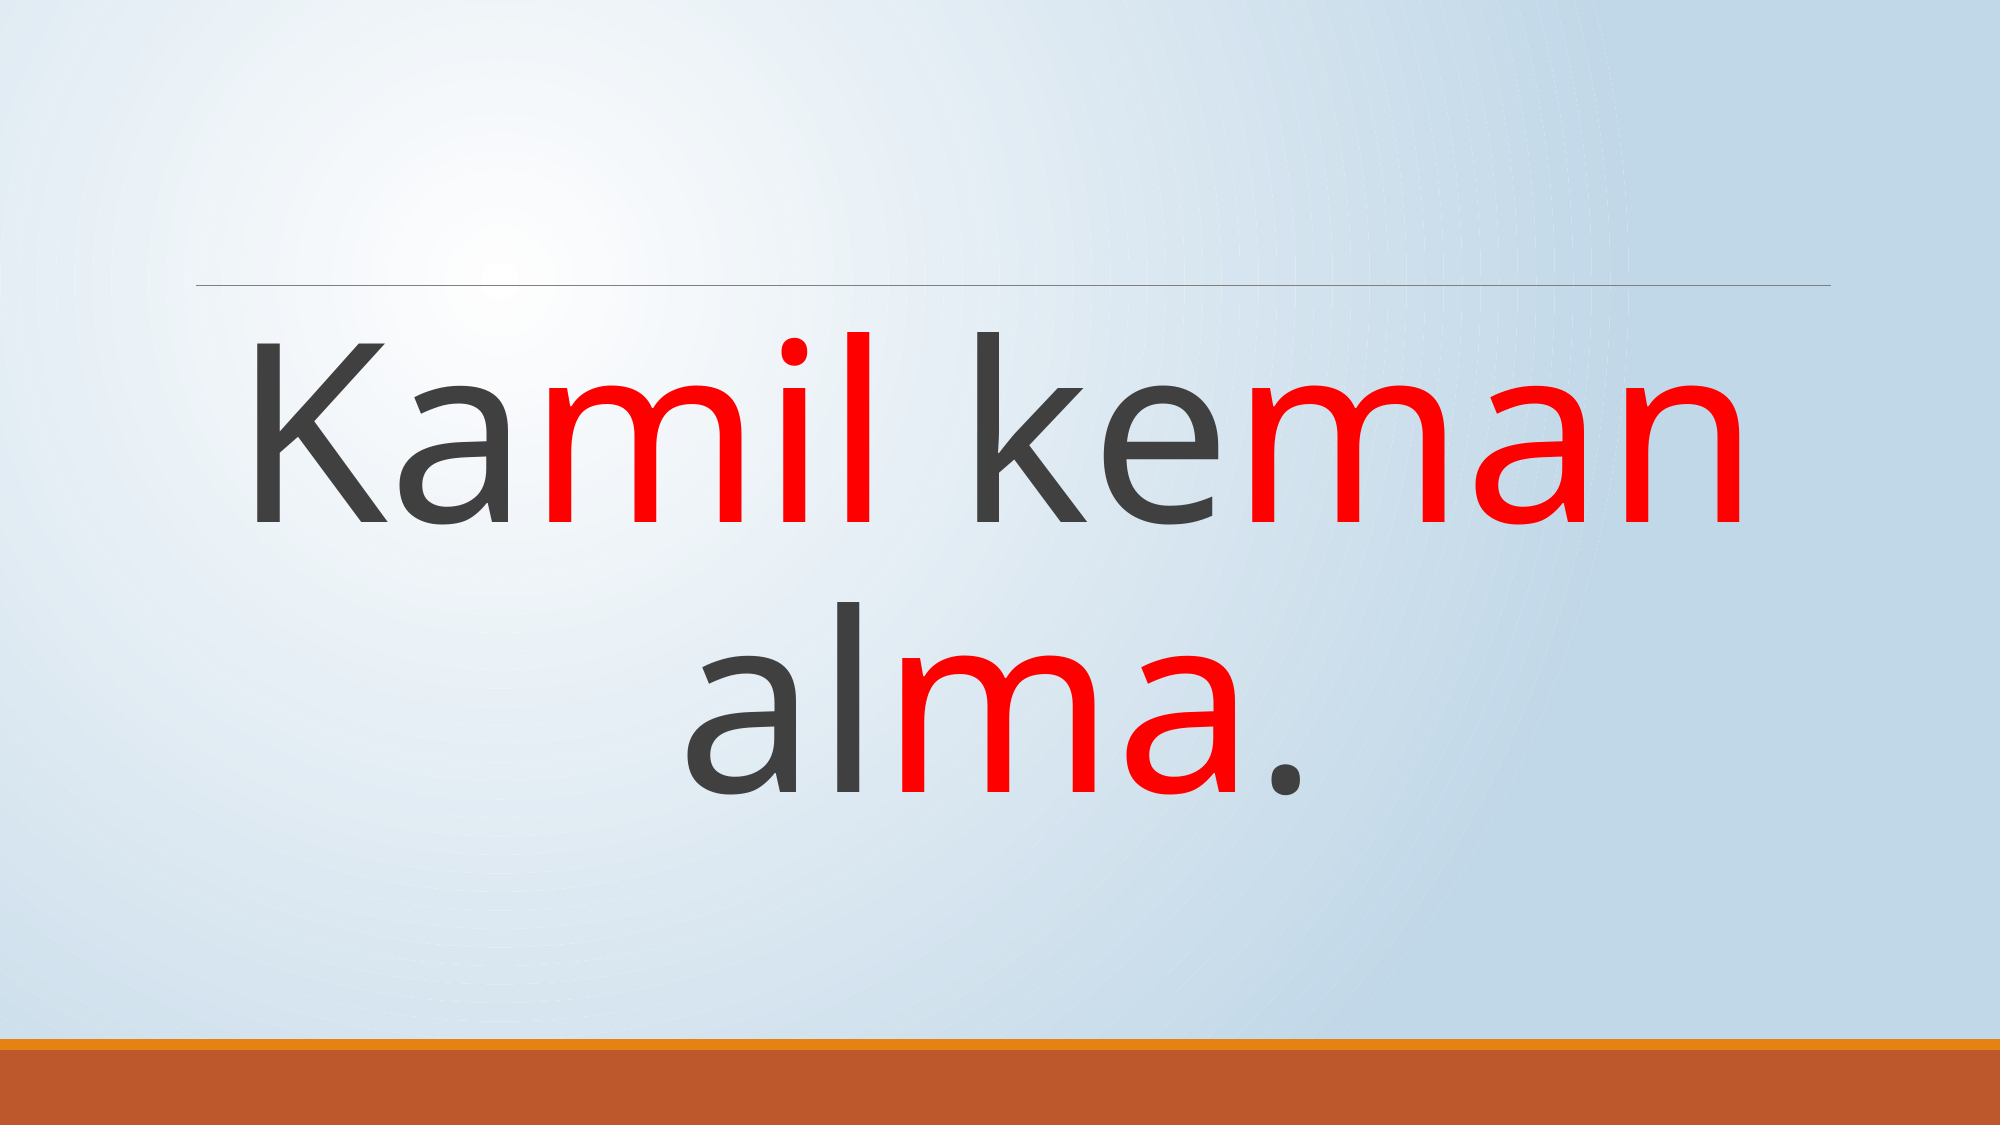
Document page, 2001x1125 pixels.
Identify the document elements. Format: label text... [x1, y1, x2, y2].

list Kamil keman alma. [32, 299, 1961, 1014]
